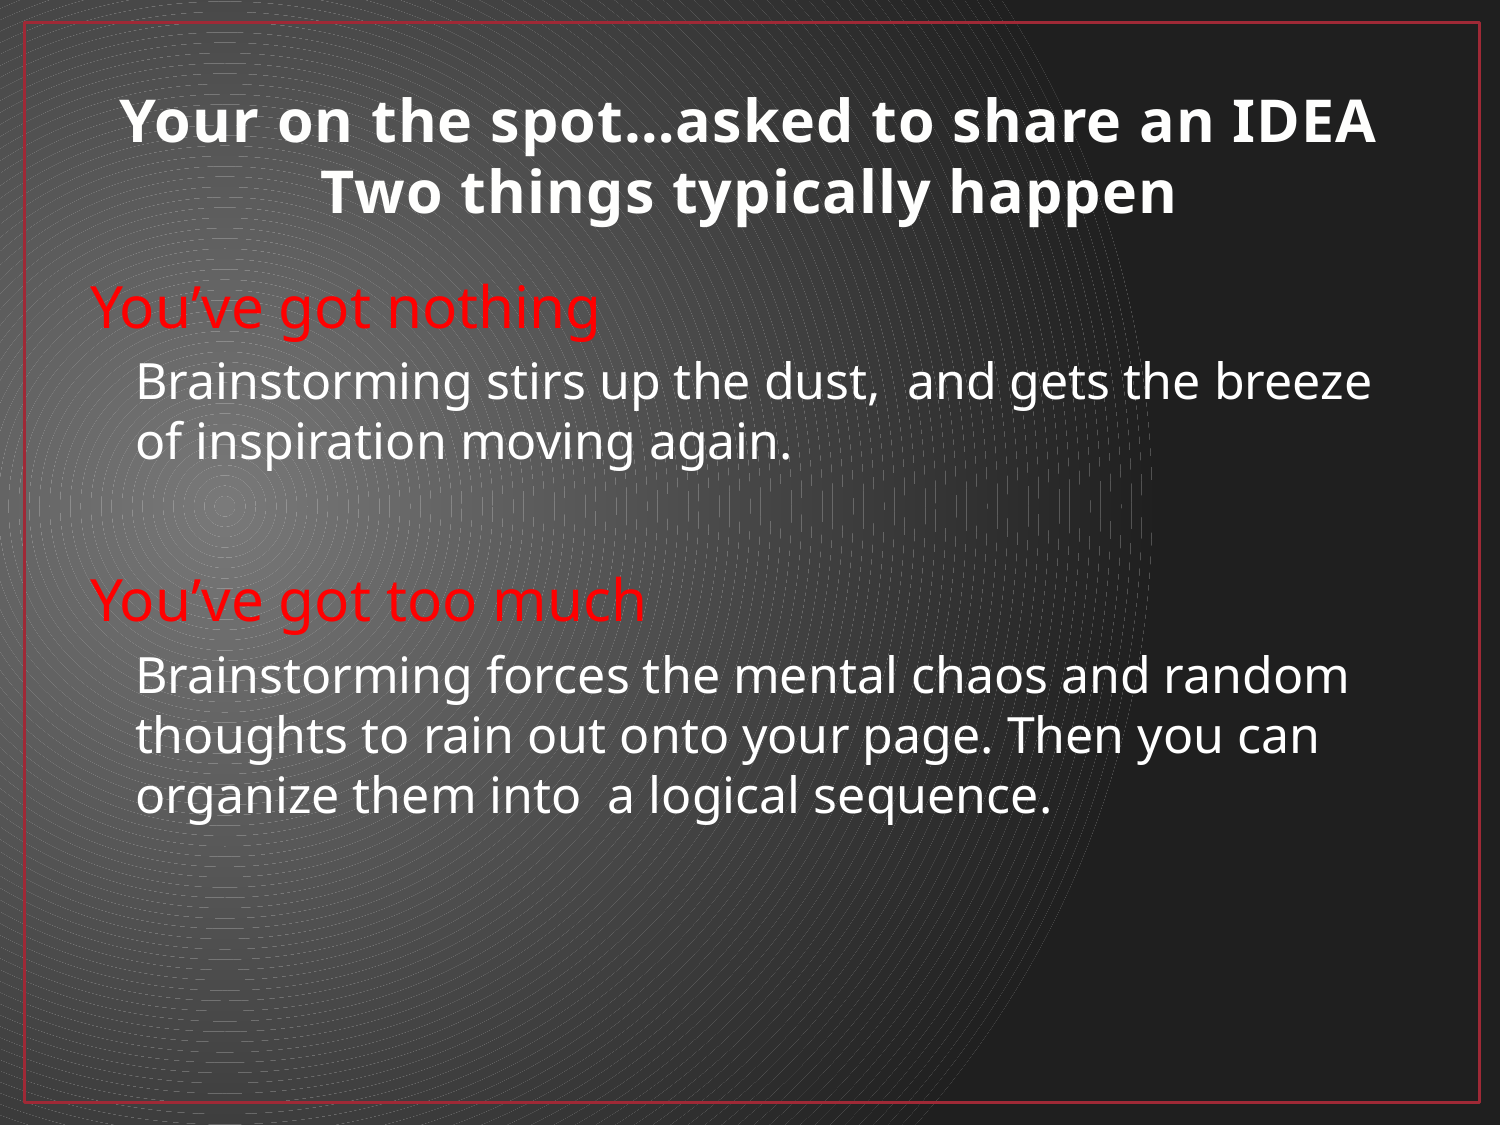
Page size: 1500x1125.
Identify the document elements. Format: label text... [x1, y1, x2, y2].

list You’ve got nothing Brainstorming stirs up the dust, and gets the breeze of inspiration moving again. You’ve got too much Brainstorming forces the mental chaos and random thoughts to rain out onto your page. Then you can organize them into a logical sequence. [75, 262, 1425, 1005]
title Your on the spot…asked to share an IDEA Two things typically happen [75, 45, 1425, 233]
